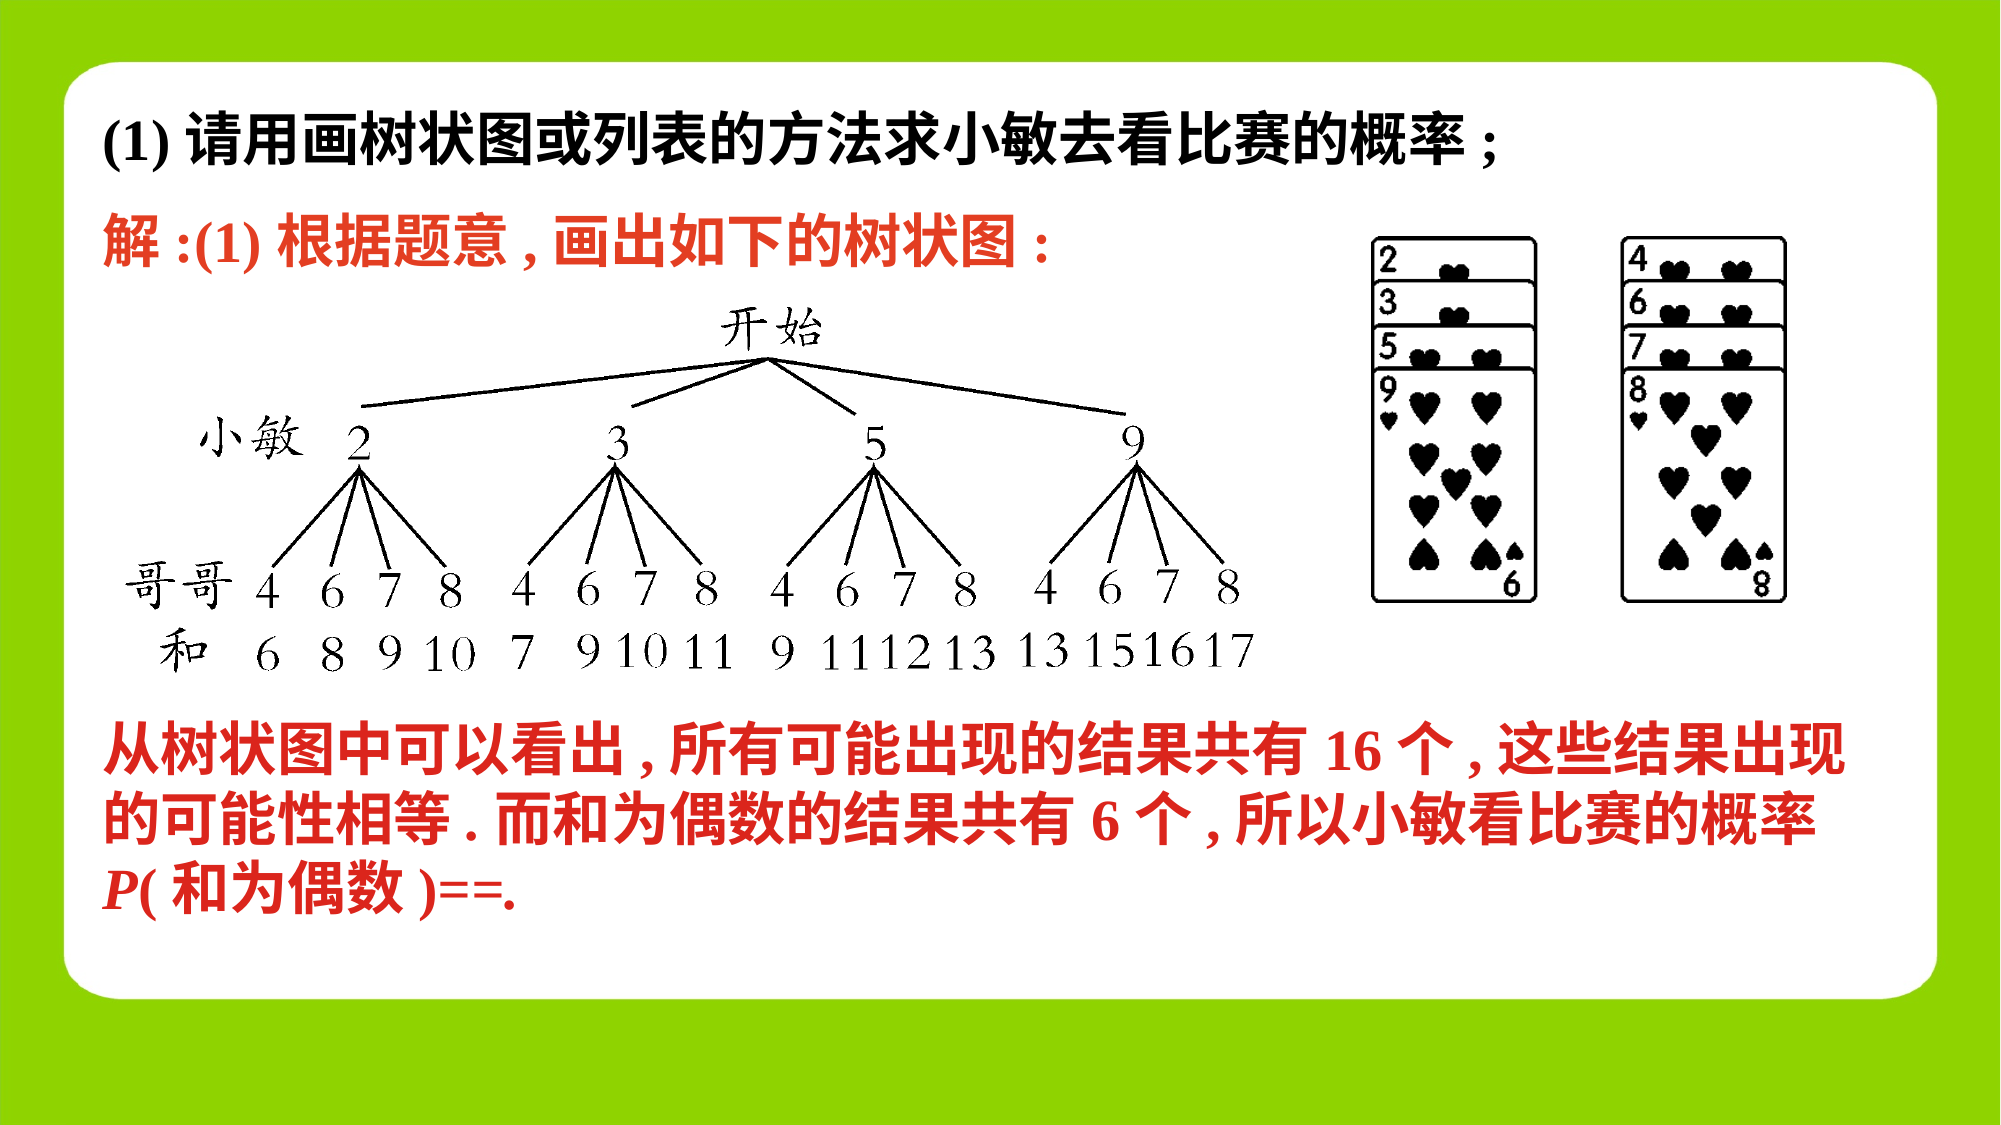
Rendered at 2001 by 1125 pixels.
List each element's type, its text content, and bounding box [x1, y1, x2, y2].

text_box (1)请用画树状图或列表的方法求小敏去看比赛的概率; [87, 94, 1579, 180]
picture [0, 0, 2001, 1125]
text_box 解:(1)根据题意,画出如下的树状图: [87, 196, 1090, 282]
